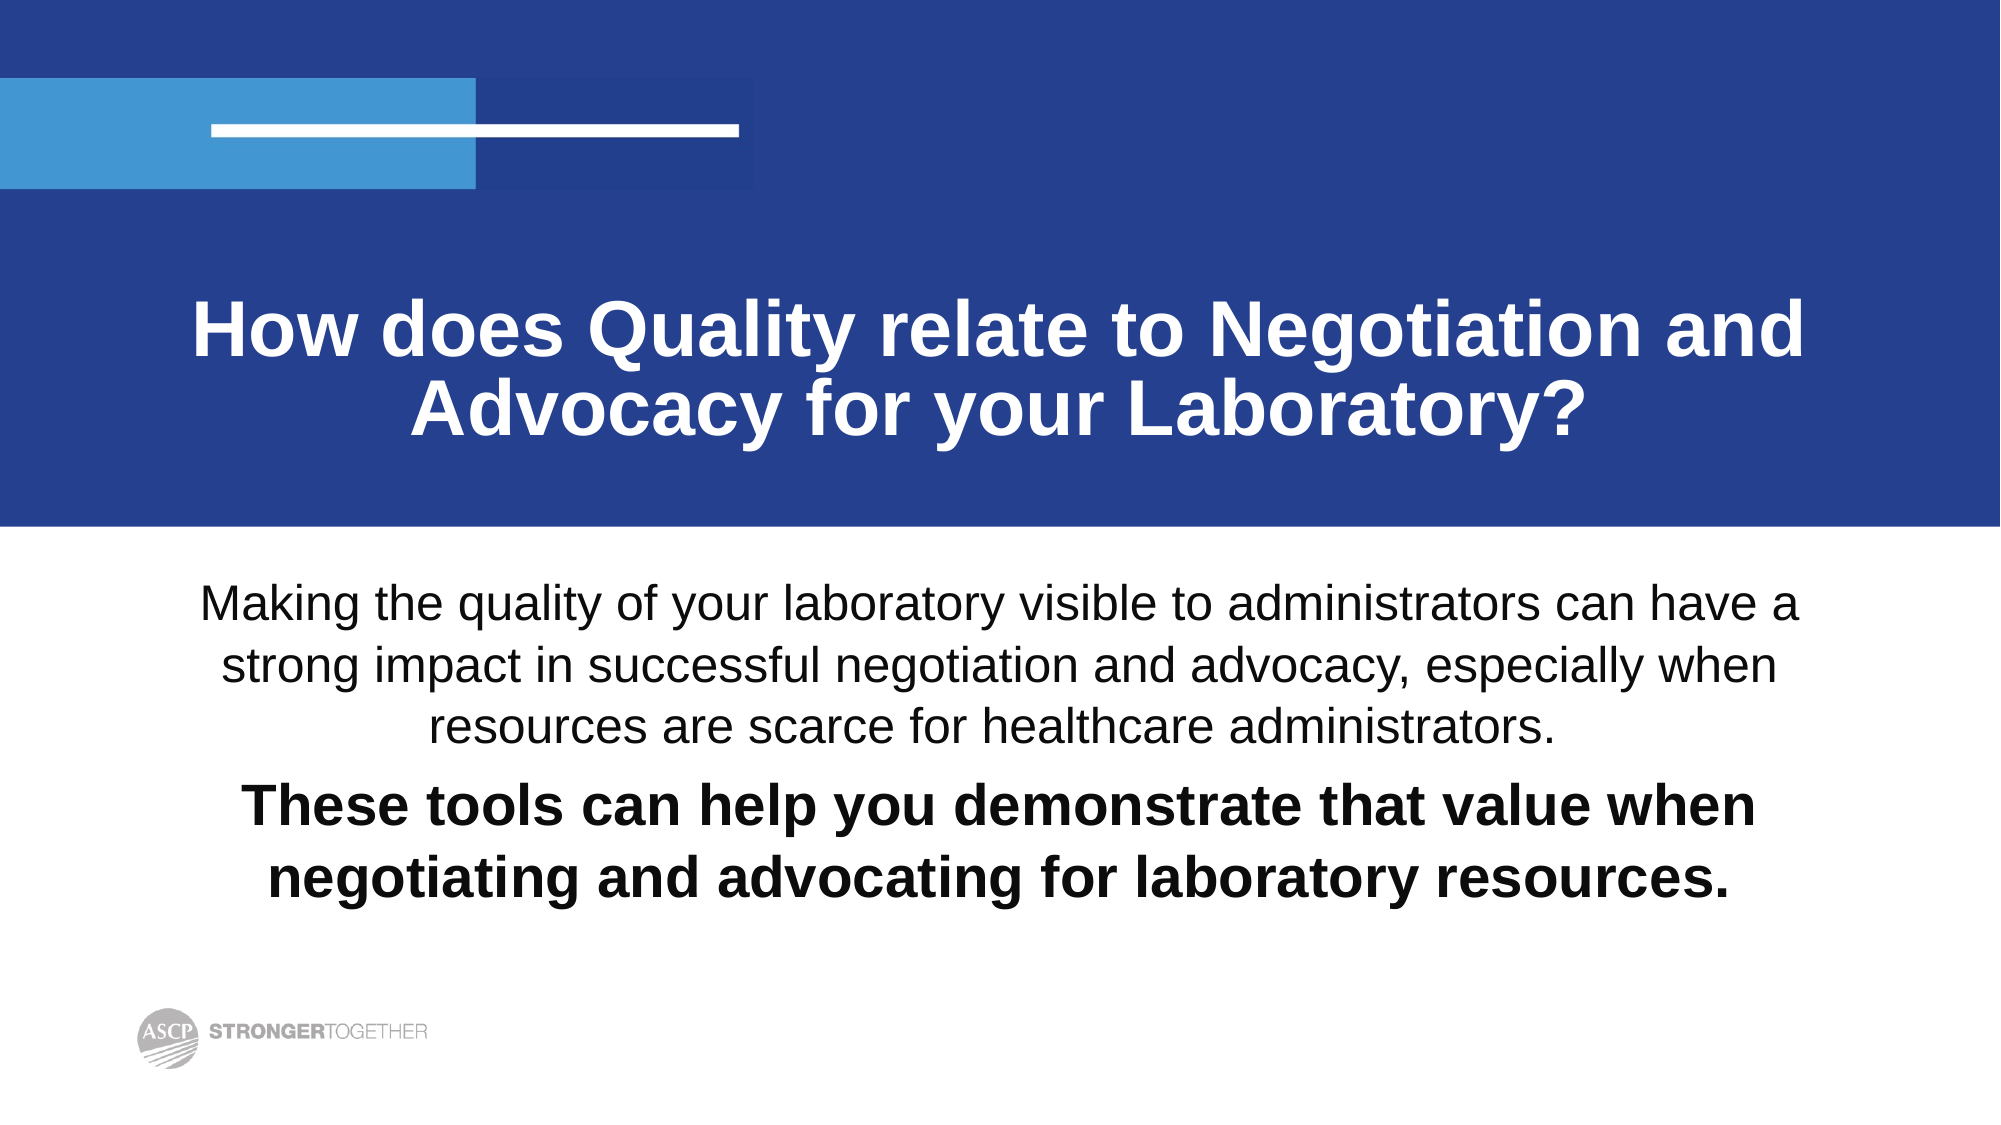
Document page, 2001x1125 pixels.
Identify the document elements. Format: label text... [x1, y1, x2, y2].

list Making the quality of your laboratory visible to administrators can have a strong impact in successful negotiation and advocacy, especially when resources are scarce for healthcare administrators. These tools can help you demonstrate that value when negotiating and advocating for laboratory resources. [137, 562, 1863, 979]
title How does Quality relate to Negotiation and Advocacy for your Laboratory? [137, 263, 1863, 481]
picture [137, 1008, 427, 1069]
picture [0, 78, 754, 190]
